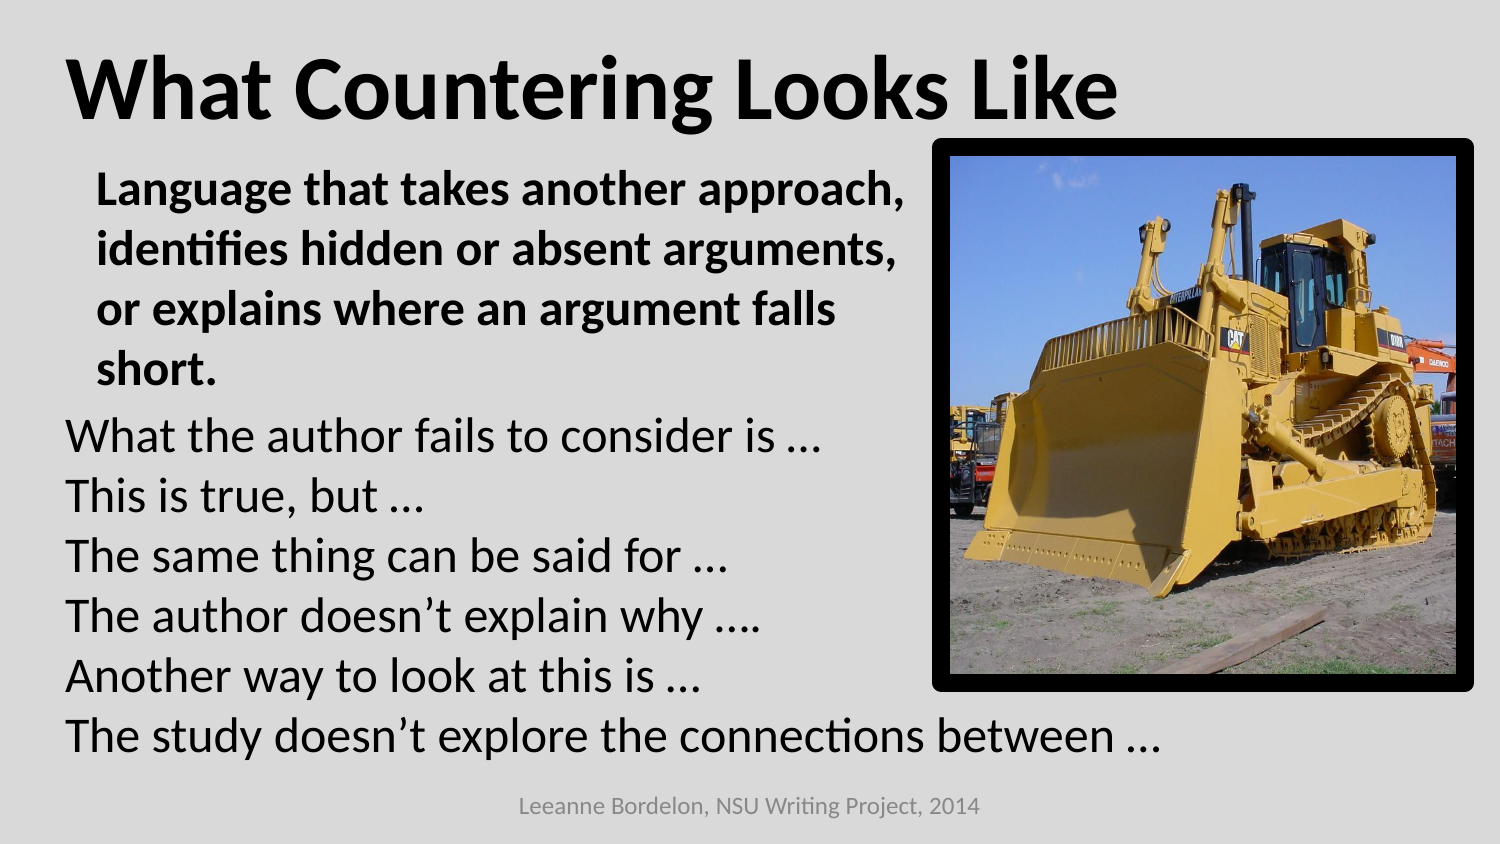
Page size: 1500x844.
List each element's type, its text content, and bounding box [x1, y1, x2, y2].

title What Countering Looks Like [50, 27, 1317, 153]
text_box What the author fails to consider is … This is true, but … The same thing can be said for … The author doesn’t explain why …. Another way to look at this is … The study doesn’t explore the connections between … [49, 394, 1376, 844]
list Language that takes another approach, identifies hidden or absent arguments, or explains where an argument falls short. [81, 147, 932, 394]
picture [949, 155, 1457, 675]
